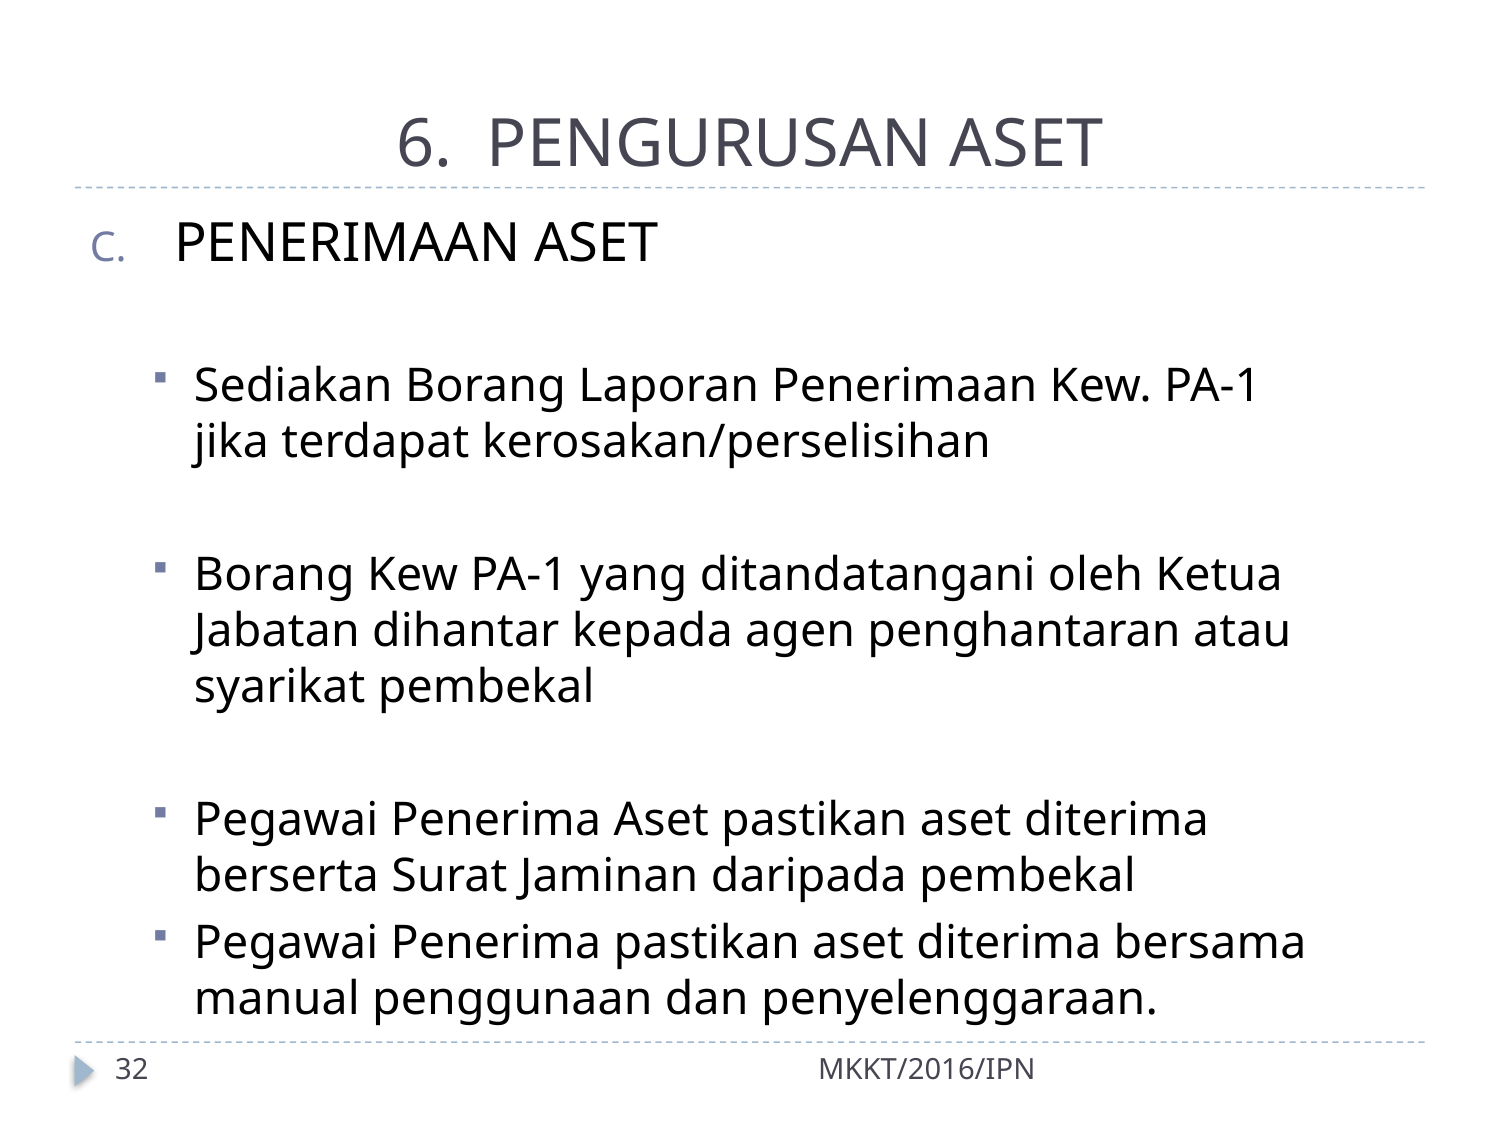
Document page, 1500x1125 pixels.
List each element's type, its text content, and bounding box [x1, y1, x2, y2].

footer MKKT/2016/IPN [475, 1042, 1051, 1103]
text_box [143, 314, 1359, 1005]
text_box Sediakan Borang Laporan Penerimaan Kew. PA-1 jika terdapat kerosakan/perselisihan Borang Kew PA-1 yang ditandatangani oleh Ketua Jabatan dihantar kepada agen penghantaran atau syarikat pembekal Pegawai Penerima Aset pastikan aset diterima berserta Surat Jaminan daripada pembekal Pegawai Penerima pastikan aset diterima bersama manual penggunaan dan penyelenggaraan. [137, 347, 1353, 1038]
title 6. PENGURUSAN ASET [75, 24, 1425, 188]
slide_number 32 [100, 1042, 426, 1103]
list PENERIMAAN ASET [75, 200, 1425, 325]
